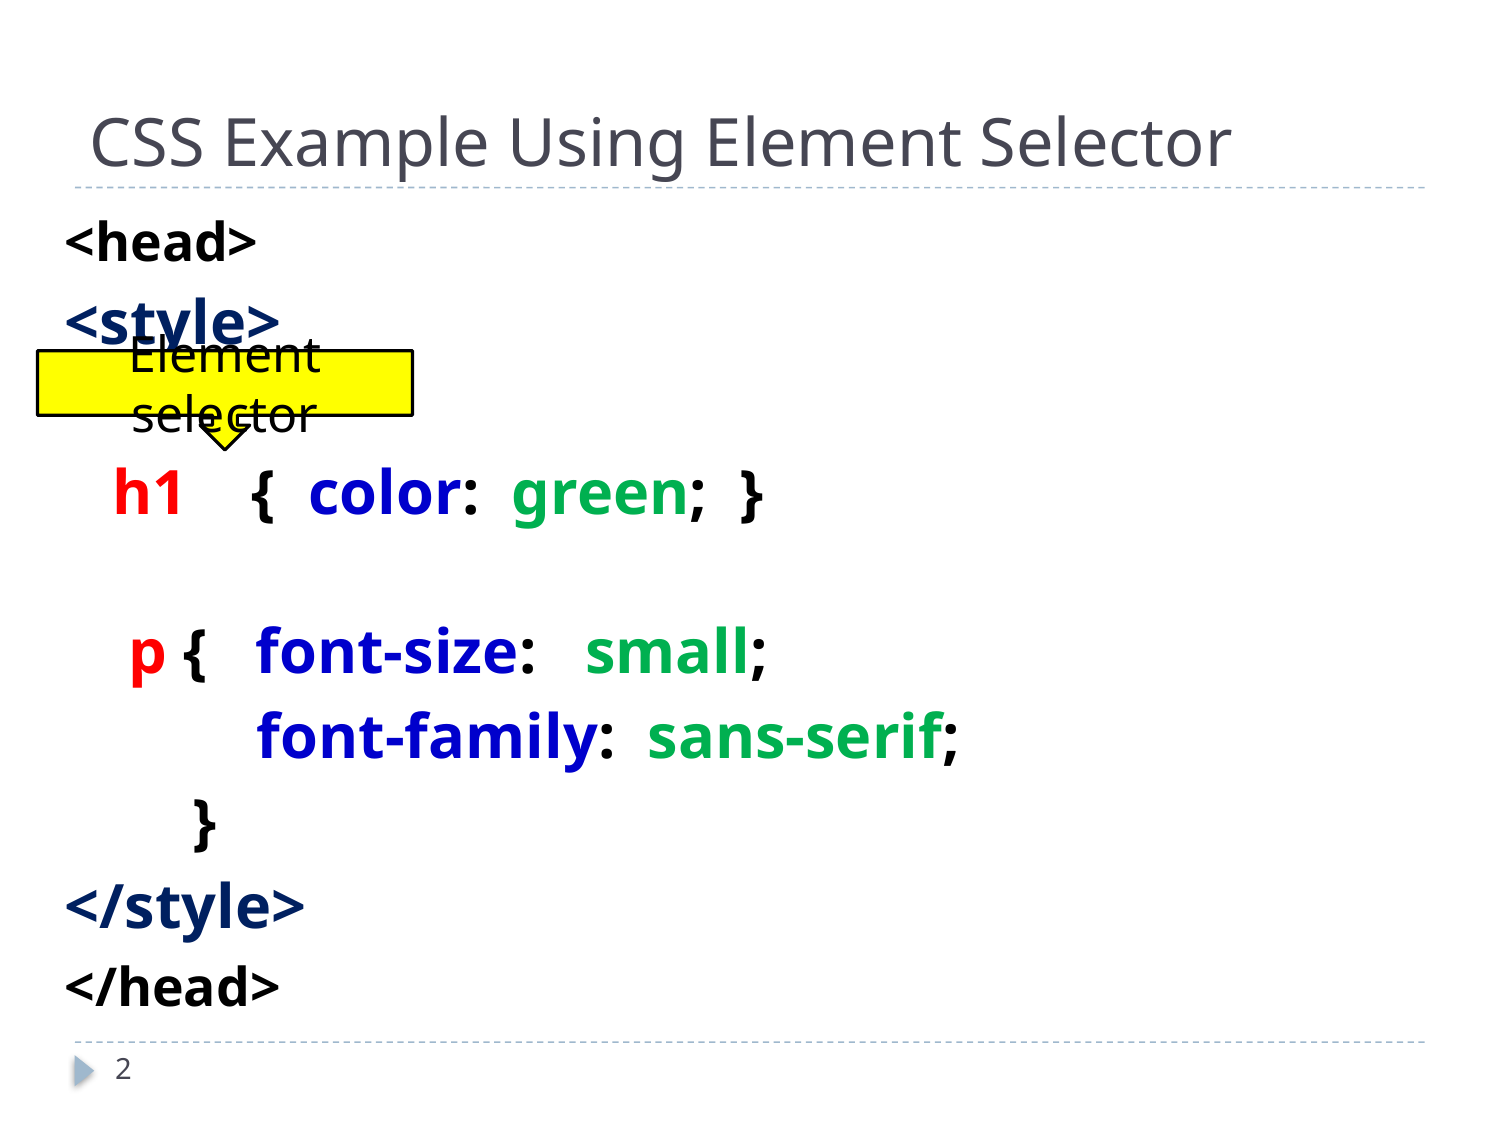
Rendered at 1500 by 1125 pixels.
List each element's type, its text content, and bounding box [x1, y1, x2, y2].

list <head> <style> h1 { color: green; } p { font-size: small; font-family: sans-serif; } </style> </head> [50, 200, 1463, 1025]
text_box Element selector [35, 349, 415, 452]
title CSS Example Using Element Selector [75, 24, 1425, 188]
slide_number 2 [100, 1042, 426, 1103]
